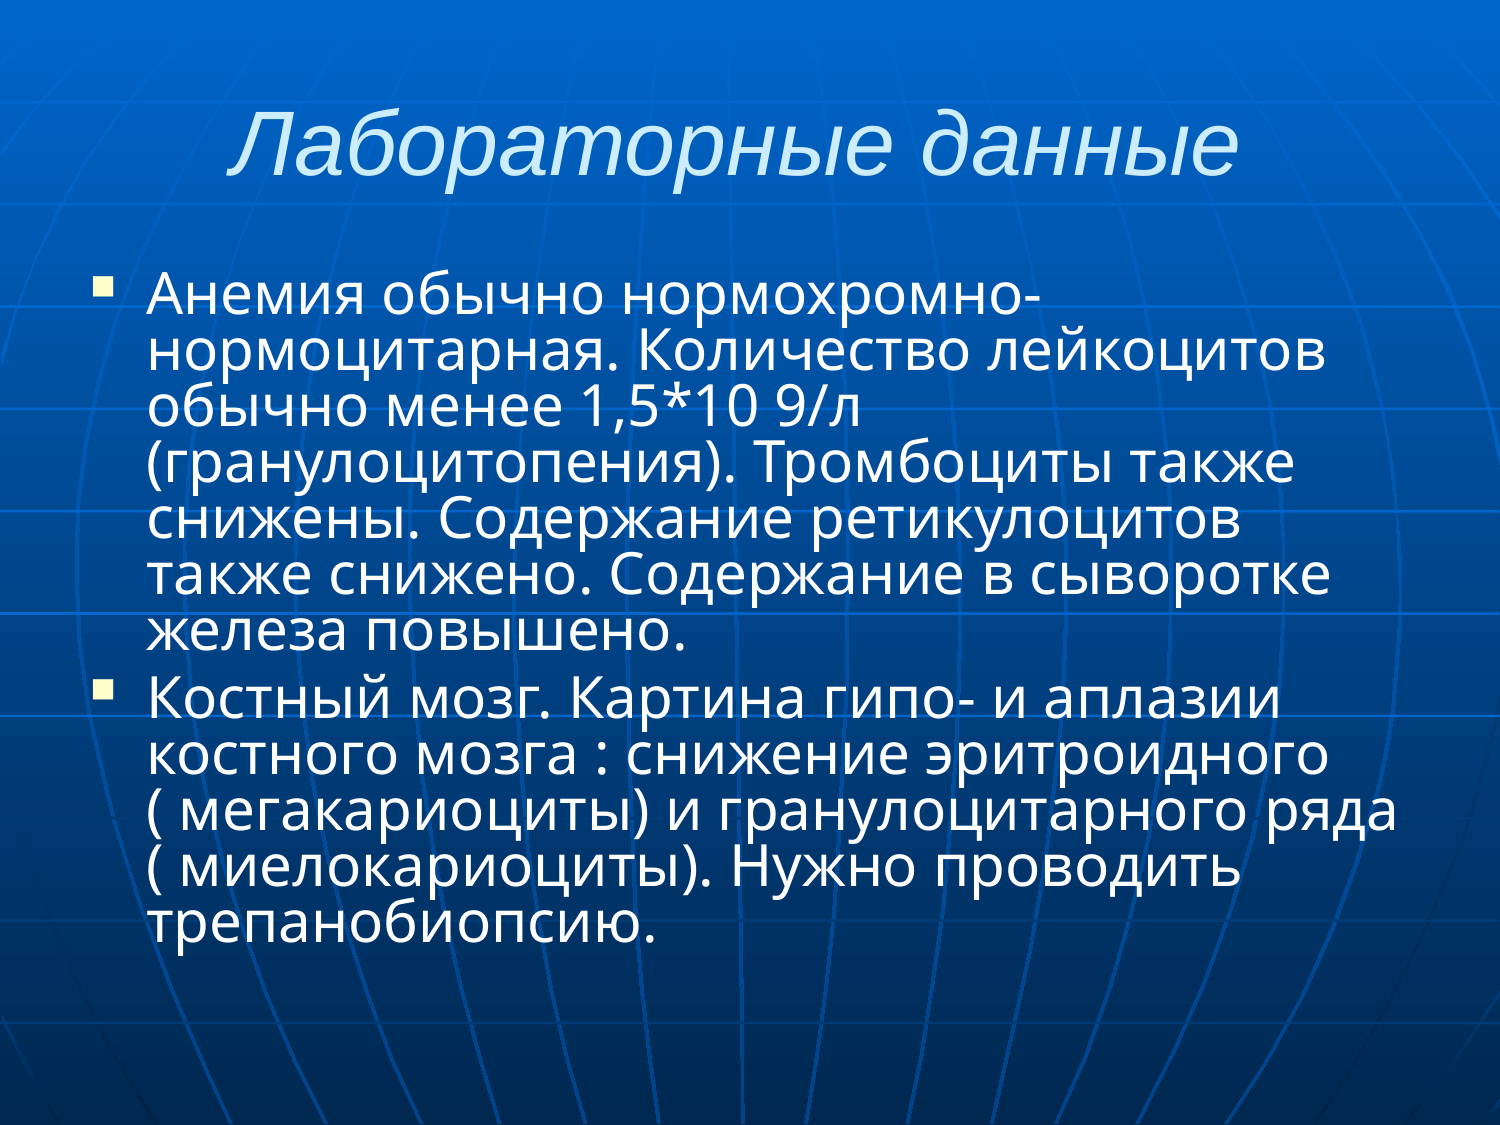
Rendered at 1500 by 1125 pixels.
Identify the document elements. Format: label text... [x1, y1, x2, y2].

title Лабораторные данные [74, 45, 1426, 233]
list Анемия обычно нормохромно-нормоцитарная. Количество лейкоцитов обычно менее 1,5*10 9/л (гранулоцитопения). Тромбоциты также снижены. Содержание ретикулоцитов также снижено. Содержание в сыворотке железа повышено. Костный мозг. Картина гипо- и аплазии костного мозга : снижение эритроидного ( мегакариоциты) и гранулоцитарного ряда ( миелокариоциты). Нужно проводить трепанобиопсию. [74, 262, 1426, 1006]
